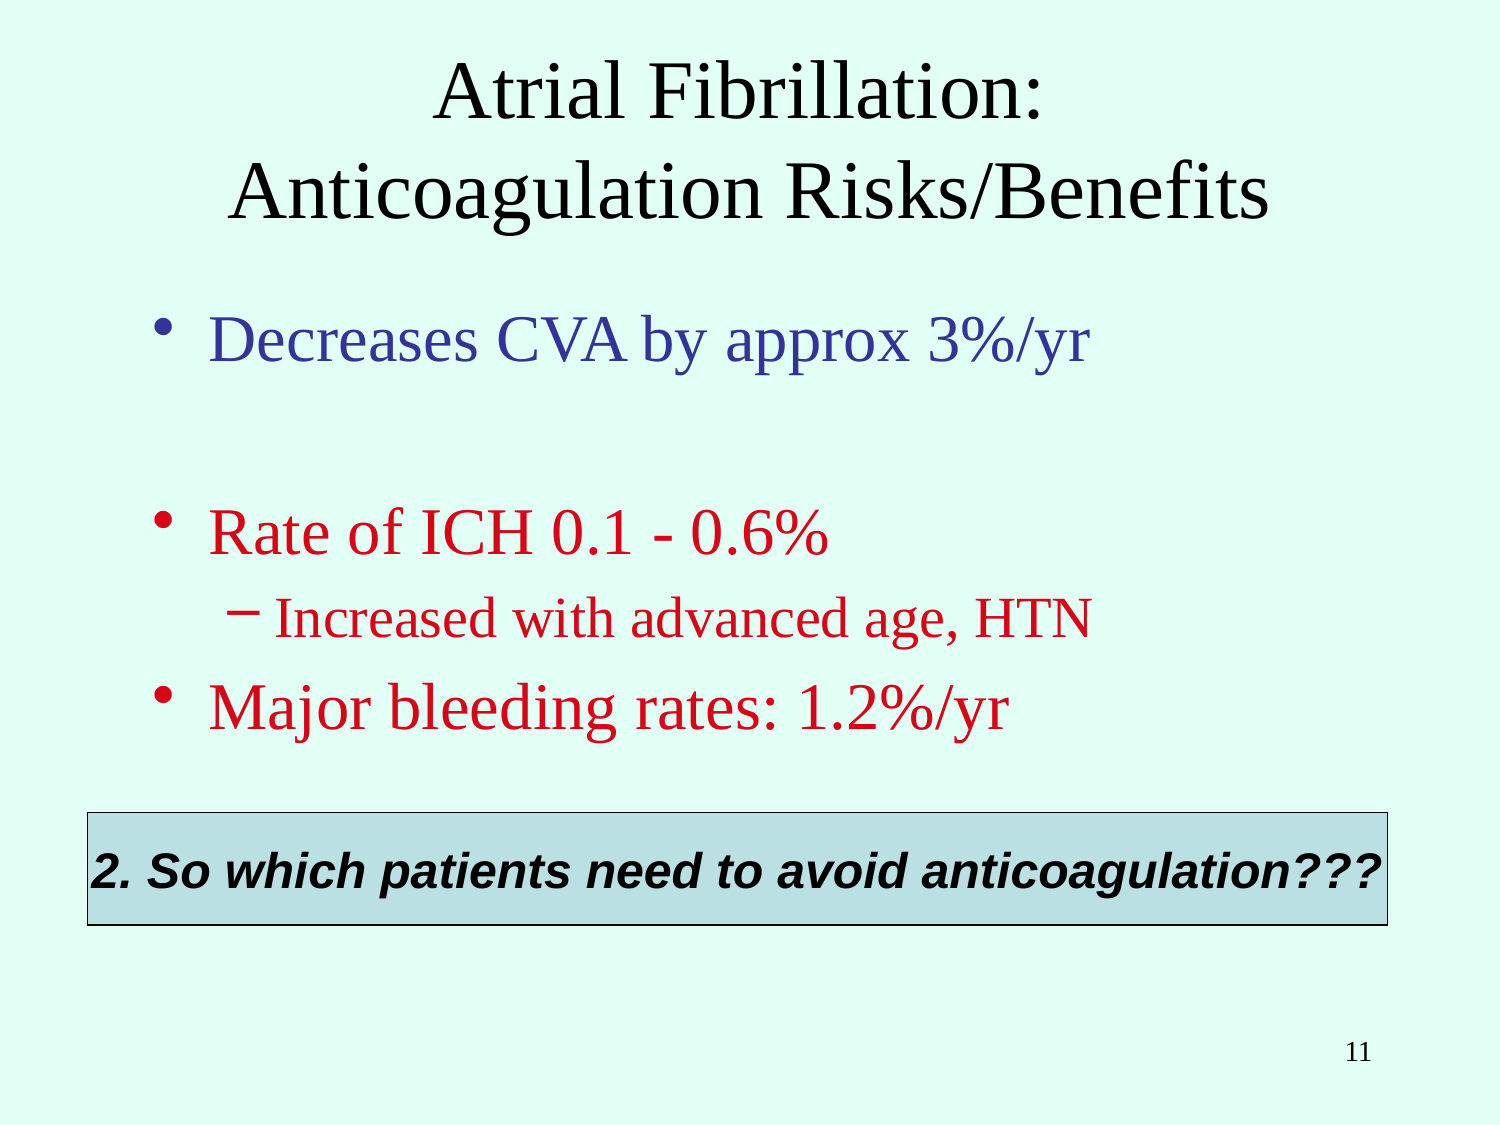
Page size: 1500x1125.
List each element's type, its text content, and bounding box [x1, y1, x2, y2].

title Atrial Fibrillation: Anticoagulation Risks/Benefits [75, 37, 1425, 233]
text_box 2. So which patients need to avoid anticoagulation??? [87, 812, 1388, 925]
slide_number 11 [1074, 1025, 1388, 1100]
list Decreases CVA by approx 3%/yr Rate of ICH 0.1 - 0.6% Increased with advanced age, HTN Major bleeding rates: 1.2%/yr [137, 287, 1413, 943]
